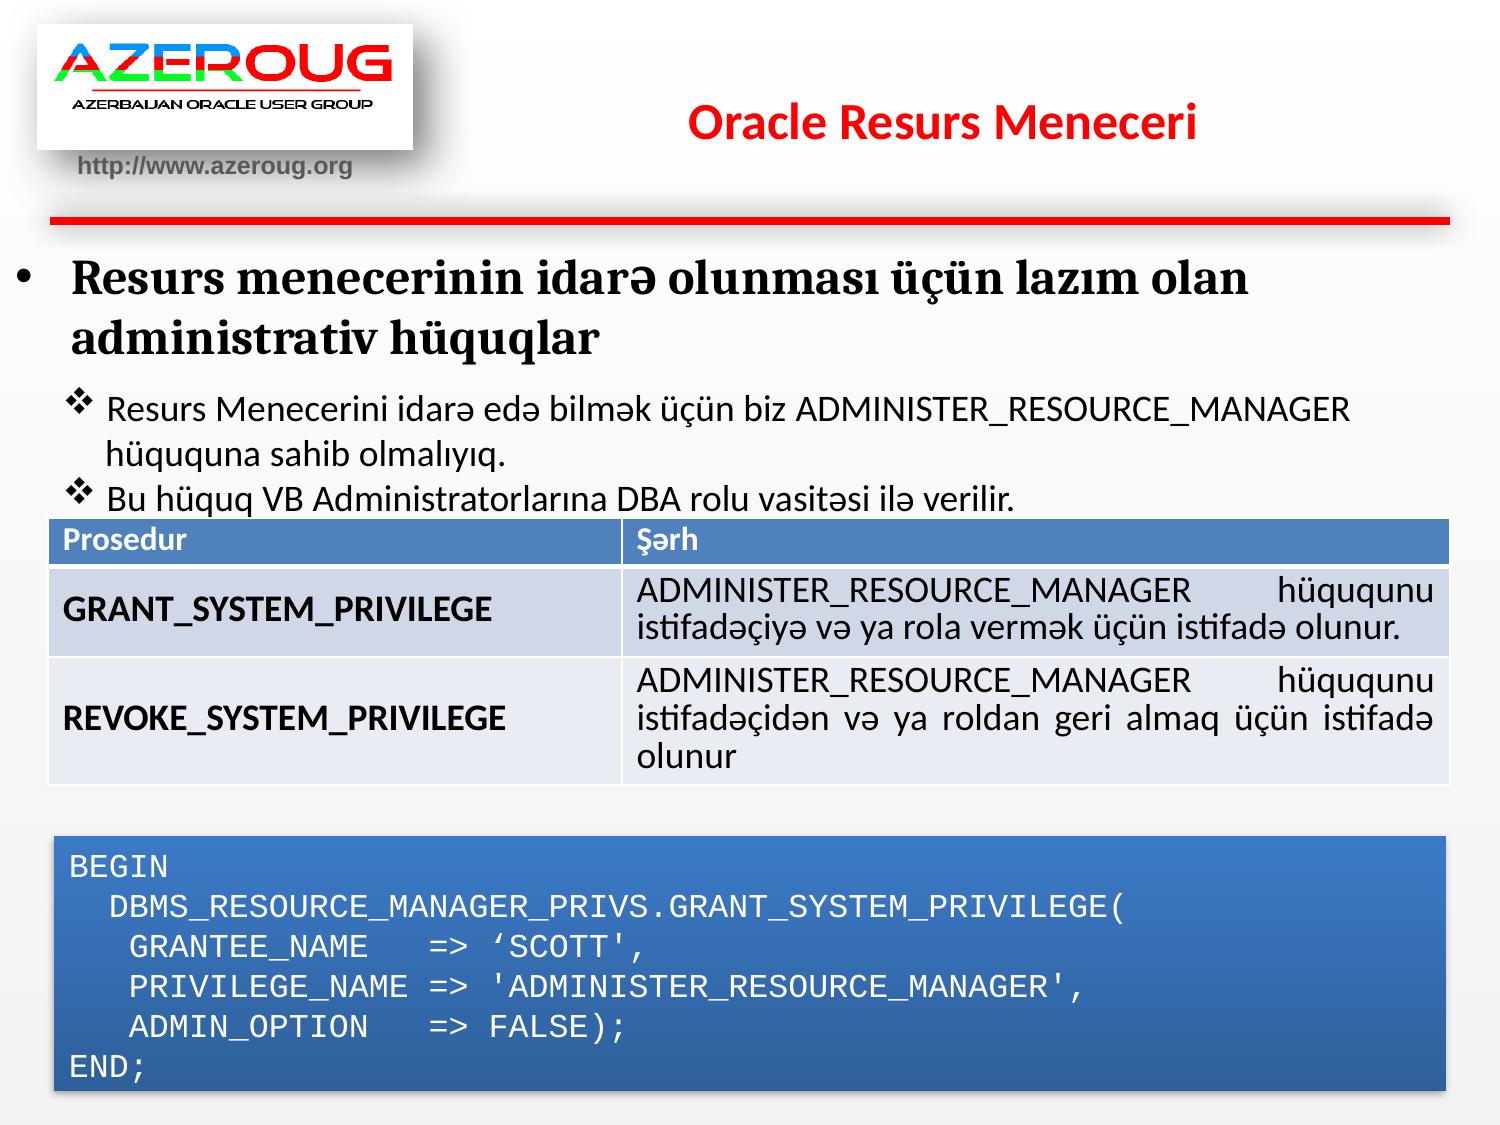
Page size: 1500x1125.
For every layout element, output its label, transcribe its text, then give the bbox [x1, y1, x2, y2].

table_cell ADMINISTER_RESOURCE_MANAGER hüququnu istifadəçiyə və ya rola vermək üçün istifadə olunur. [623, 569, 1449, 656]
table_header Şərh [623, 519, 1449, 564]
table_cell GRANT_SYSTEM_PRIVILEGE [49, 569, 621, 656]
picture [37, 24, 413, 150]
table_cell REVOKE_SYSTEM_PRIVILEGE [49, 658, 621, 784]
title Oracle Resurs Meneceri [487, 49, 1401, 188]
picture [50, 217, 1450, 225]
text_box Resurs menecerinin idarə olunması üçün lazım olan administrativ hüquqlar [0, 237, 1500, 1125]
text_box Resurs Menecerini idarə edə bilmək üçün biz ADMINISTER_RESOURCE_MANAGER hüququna sahib olmalıyıq. Bu hüquq VB Administratorlarına DBA rolu vasitəsi ilə verilir. [48, 376, 1442, 527]
text_box BEGIN DBMS_RESOURCE_MANAGER_PRIVS.GRANT_SYSTEM_PRIVILEGE( GRANTEE_NAME => ‘SCOTT', PRIVILEGE_NAME => 'ADMINISTER_RESOURCE_MANAGER', ADMIN_OPTION => FALSE); END; [54, 836, 1446, 1091]
table_cell ADMINISTER_RESOURCE_MANAGER hüququnu istifadəçidən və ya roldan geri almaq üçün istifadə olunur [623, 658, 1449, 784]
table_header Prosedur [49, 527, 621, 564]
